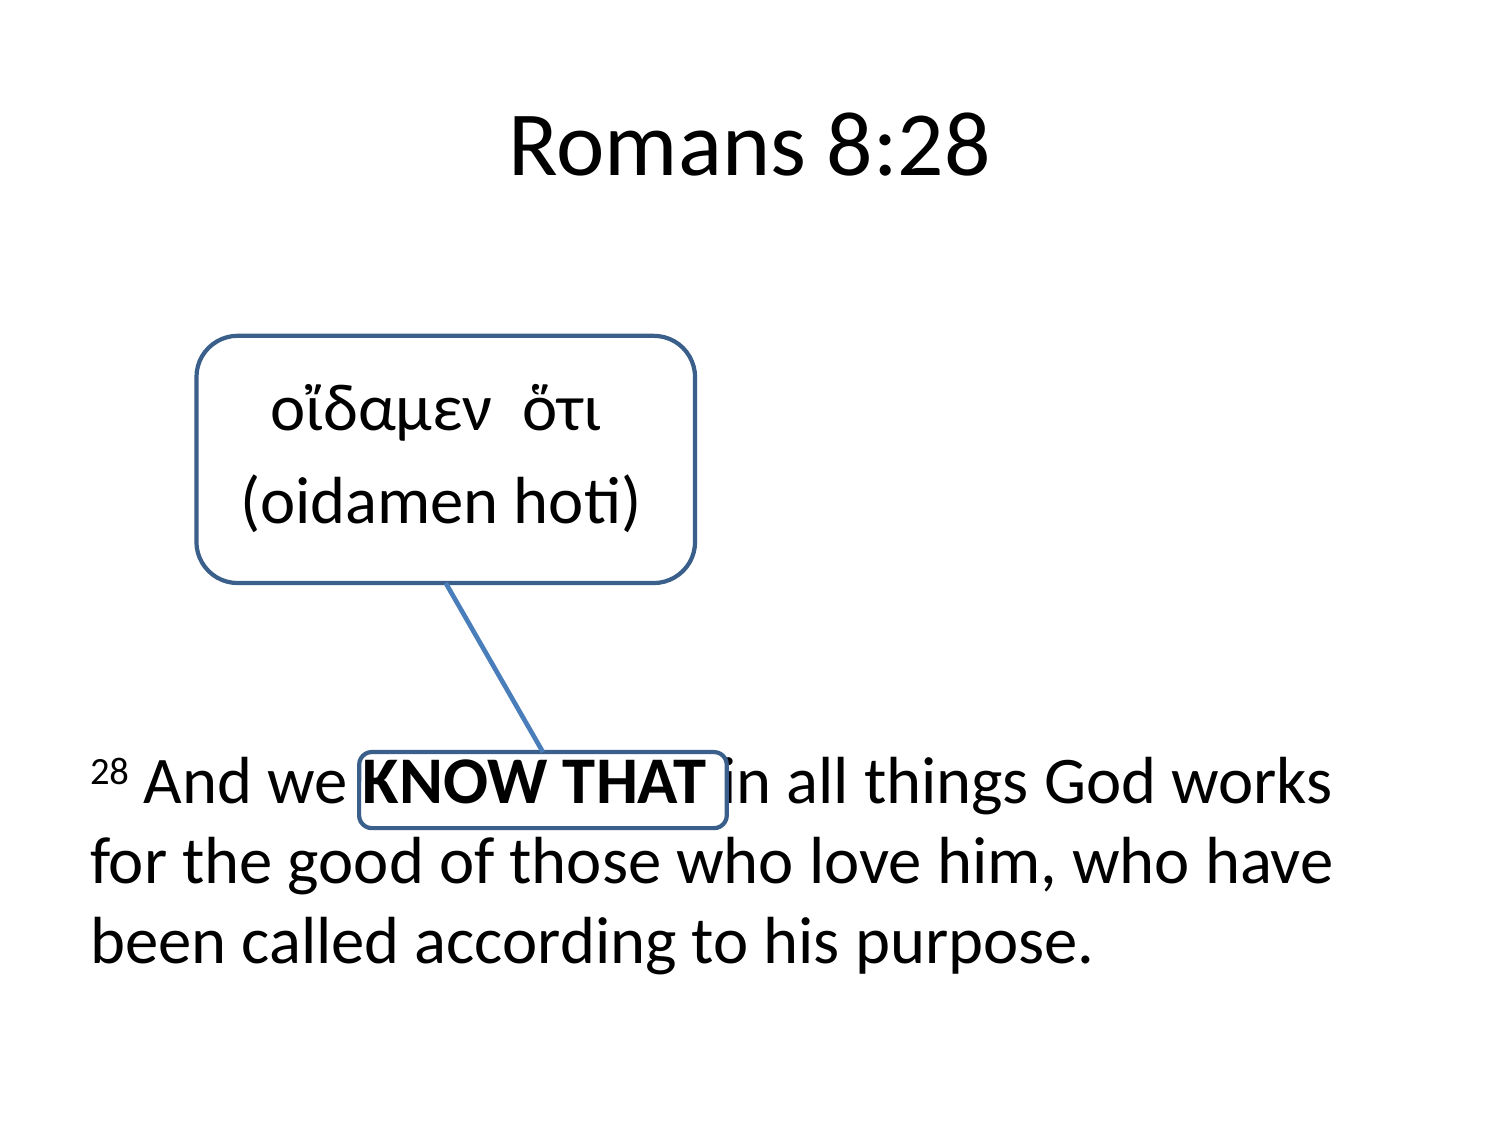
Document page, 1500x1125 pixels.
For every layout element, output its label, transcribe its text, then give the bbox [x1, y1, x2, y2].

text_box [194, 333, 698, 586]
text_box [357, 749, 729, 831]
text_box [445, 582, 544, 753]
list οἴδαμεν ὅτι (oidamen hoti) 28 And we KNOW THAT in all things God works for the good of those who love him, who have been called according to his purpose. [75, 262, 1425, 1005]
title Romans 8:28 [75, 45, 1425, 233]
